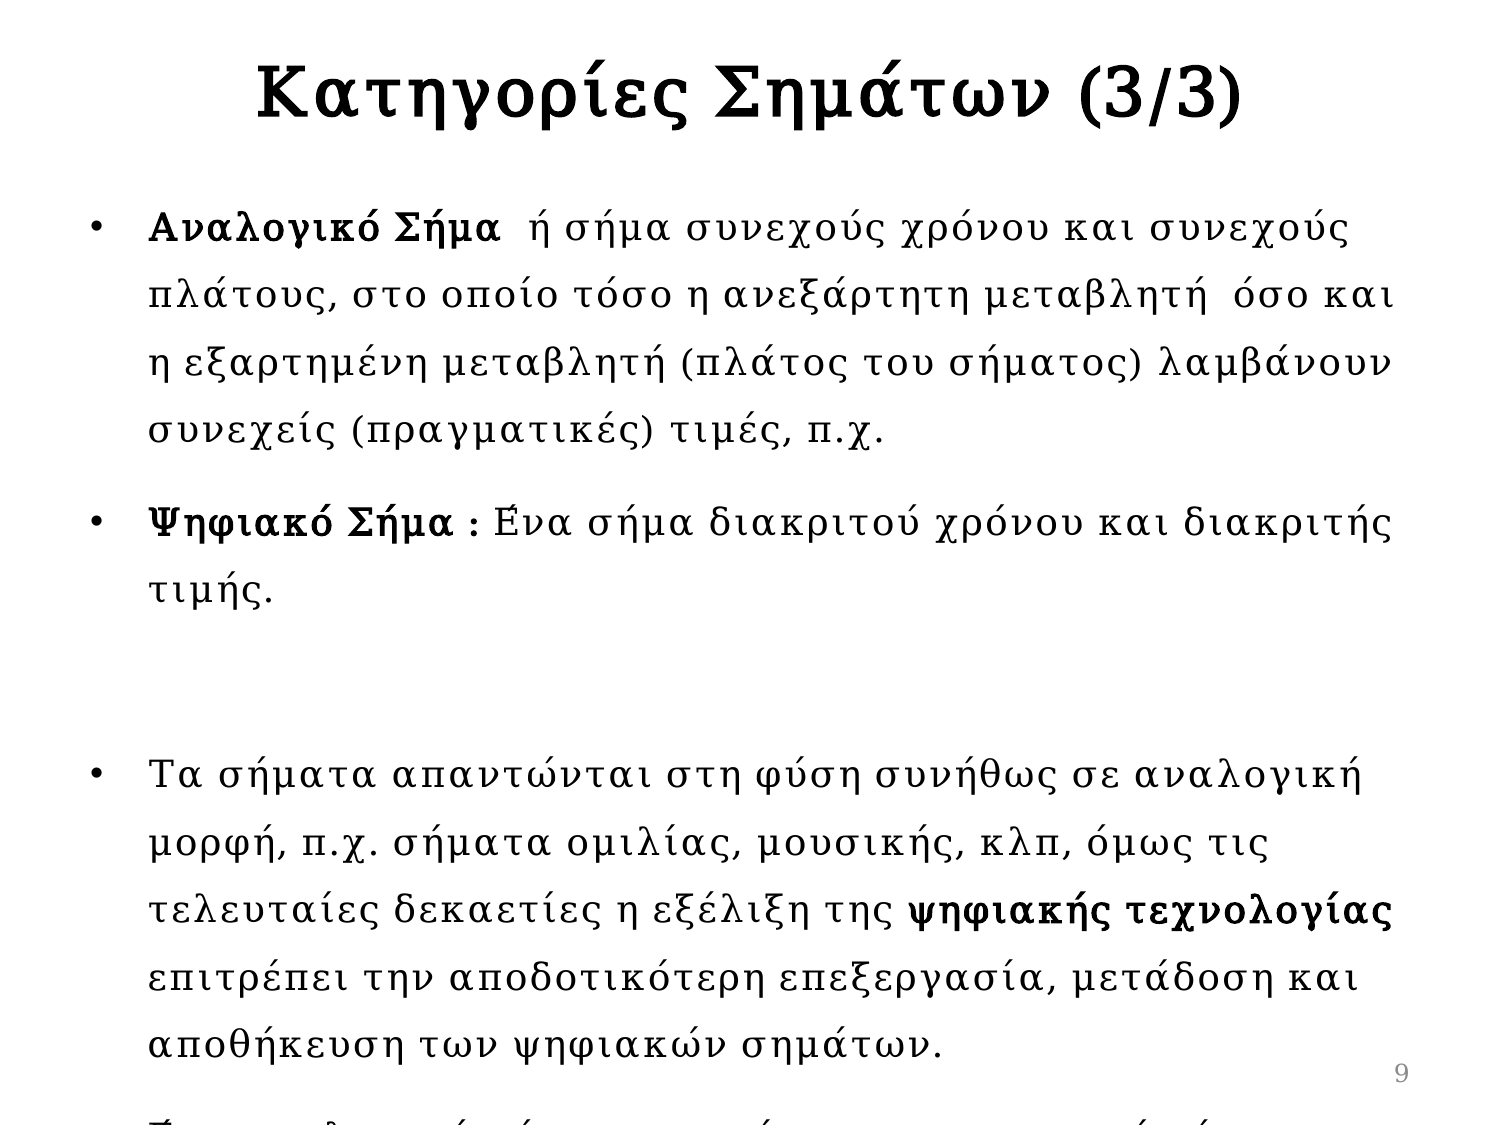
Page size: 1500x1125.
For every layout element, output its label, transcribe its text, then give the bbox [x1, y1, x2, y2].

title Κατηγορίες Σημάτων (3/3) [75, 19, 1425, 159]
slide_number 9 [1222, 1042, 1425, 1103]
